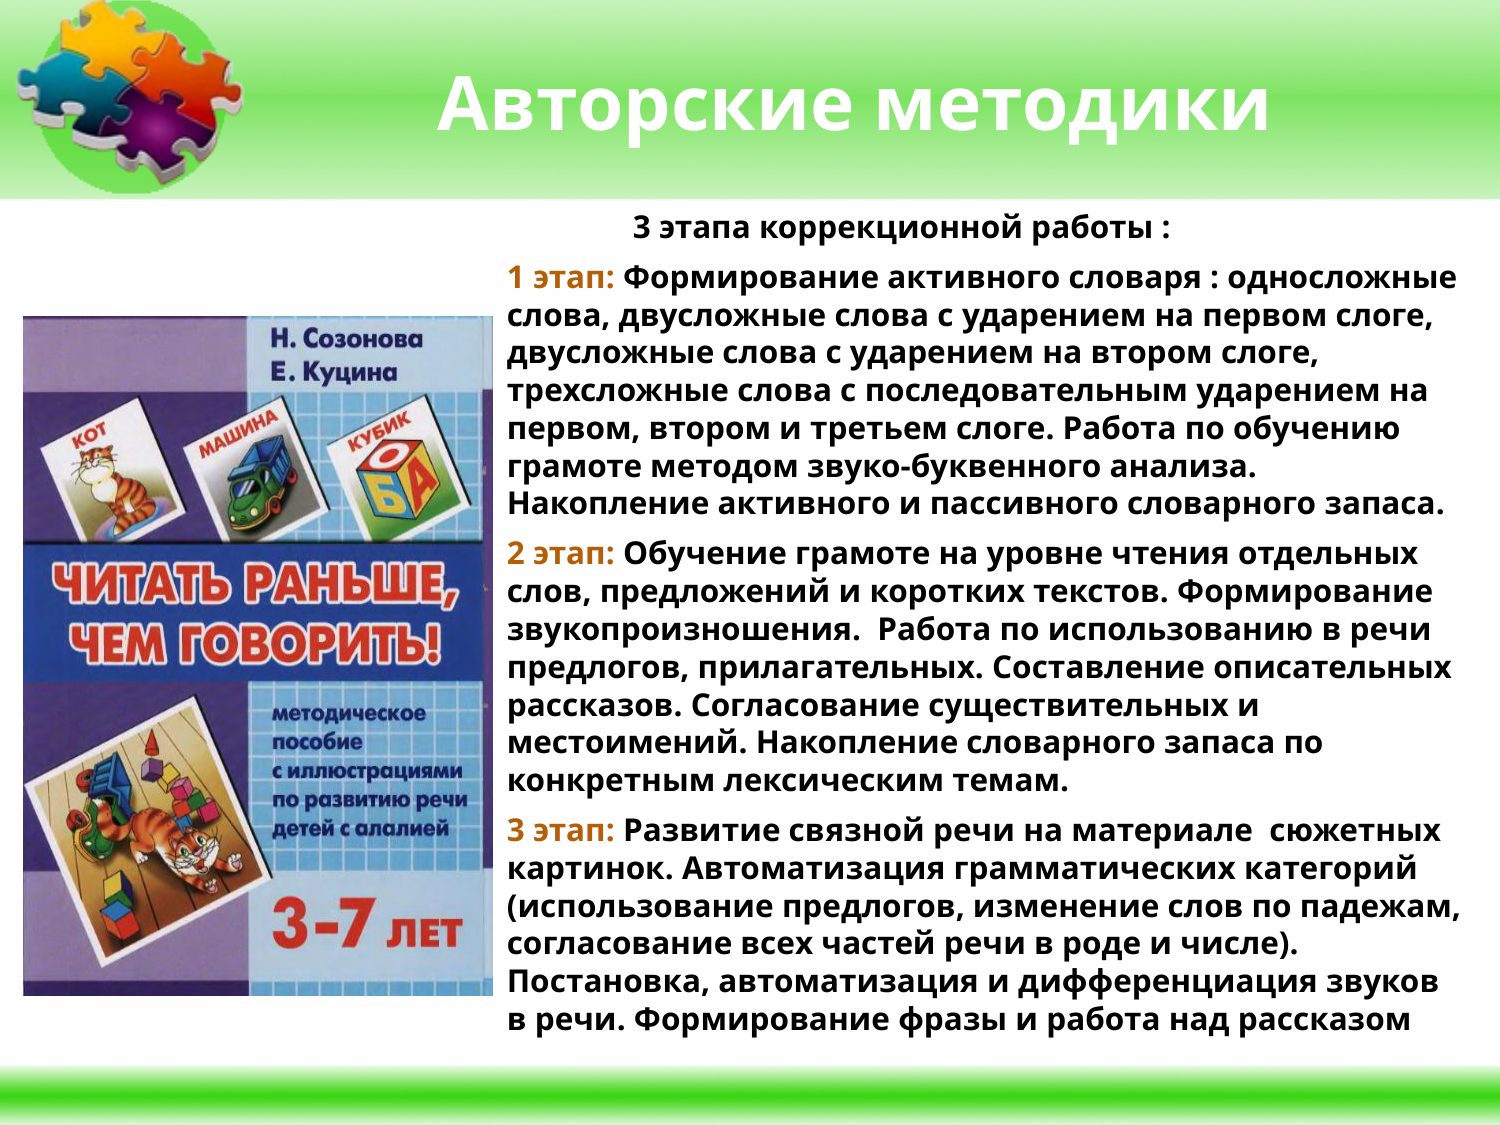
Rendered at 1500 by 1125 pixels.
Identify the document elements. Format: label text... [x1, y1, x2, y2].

list 3 этапа коррекционной работы : 1 этап: Формирование активного словаря : односложные слова, двусложные слова с ударением на первом слоге, двусложные слова с ударением на втором слоге, трехсложные слова с последовательным ударением на первом, втором и третьем слоге. Работа по обучению грамоте методом звуко-буквенного анализа. Накопление активного и пассивного словарного запаса. 2 этап: Обучение грамоте на уровне чтения отдельных слов, предложений и коротких текстов. Формирование звукопроизношения. Работа по использованию в речи предлогов, прилагательных. Составление описательных рассказов. Согласование существительных и местоимений. Накопление словарного запаса по конкретным лексическим темам. 3 этап: Развитие связной речи на материале сюжетных картинок. Автоматизация грамматических категорий (использование предлогов, изменение слов по падежам, согласование всех частей речи в роде и числе). Постановка, автоматизация и дифференциация звуков в речи. Формирование фразы и работа над рассказом [492, 199, 1477, 1079]
picture [0, 0, 1500, 1125]
title Авторские методики [328, 35, 1383, 166]
